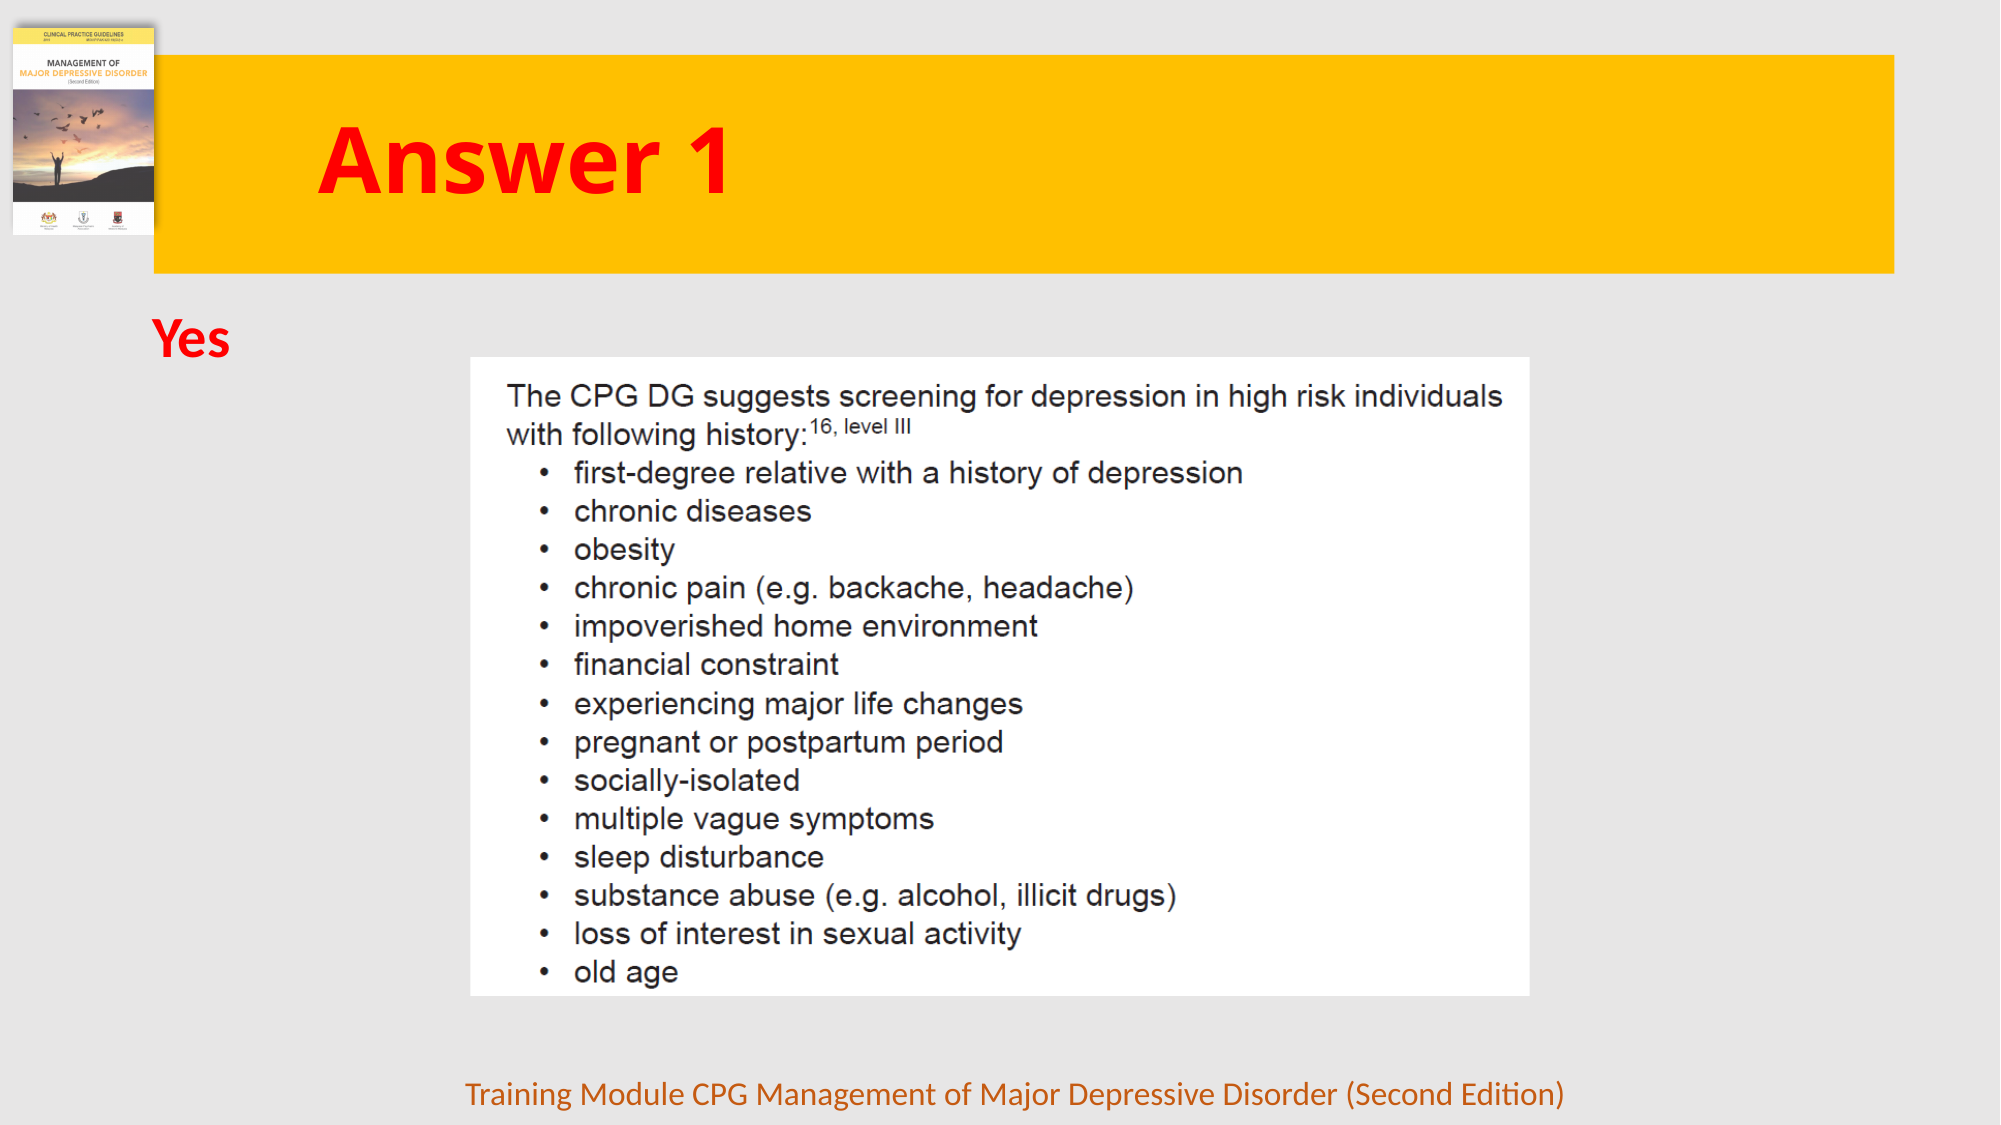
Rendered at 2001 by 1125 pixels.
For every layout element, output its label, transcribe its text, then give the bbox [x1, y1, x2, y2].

picture [470, 357, 1530, 996]
title Answer 1 [153, 54, 1895, 274]
text_box Training Module CPG Management of Major Depressive Disorder (Second Edition) [450, 1065, 1587, 1120]
picture [13, 28, 154, 235]
list Yes [137, 299, 1863, 1014]
